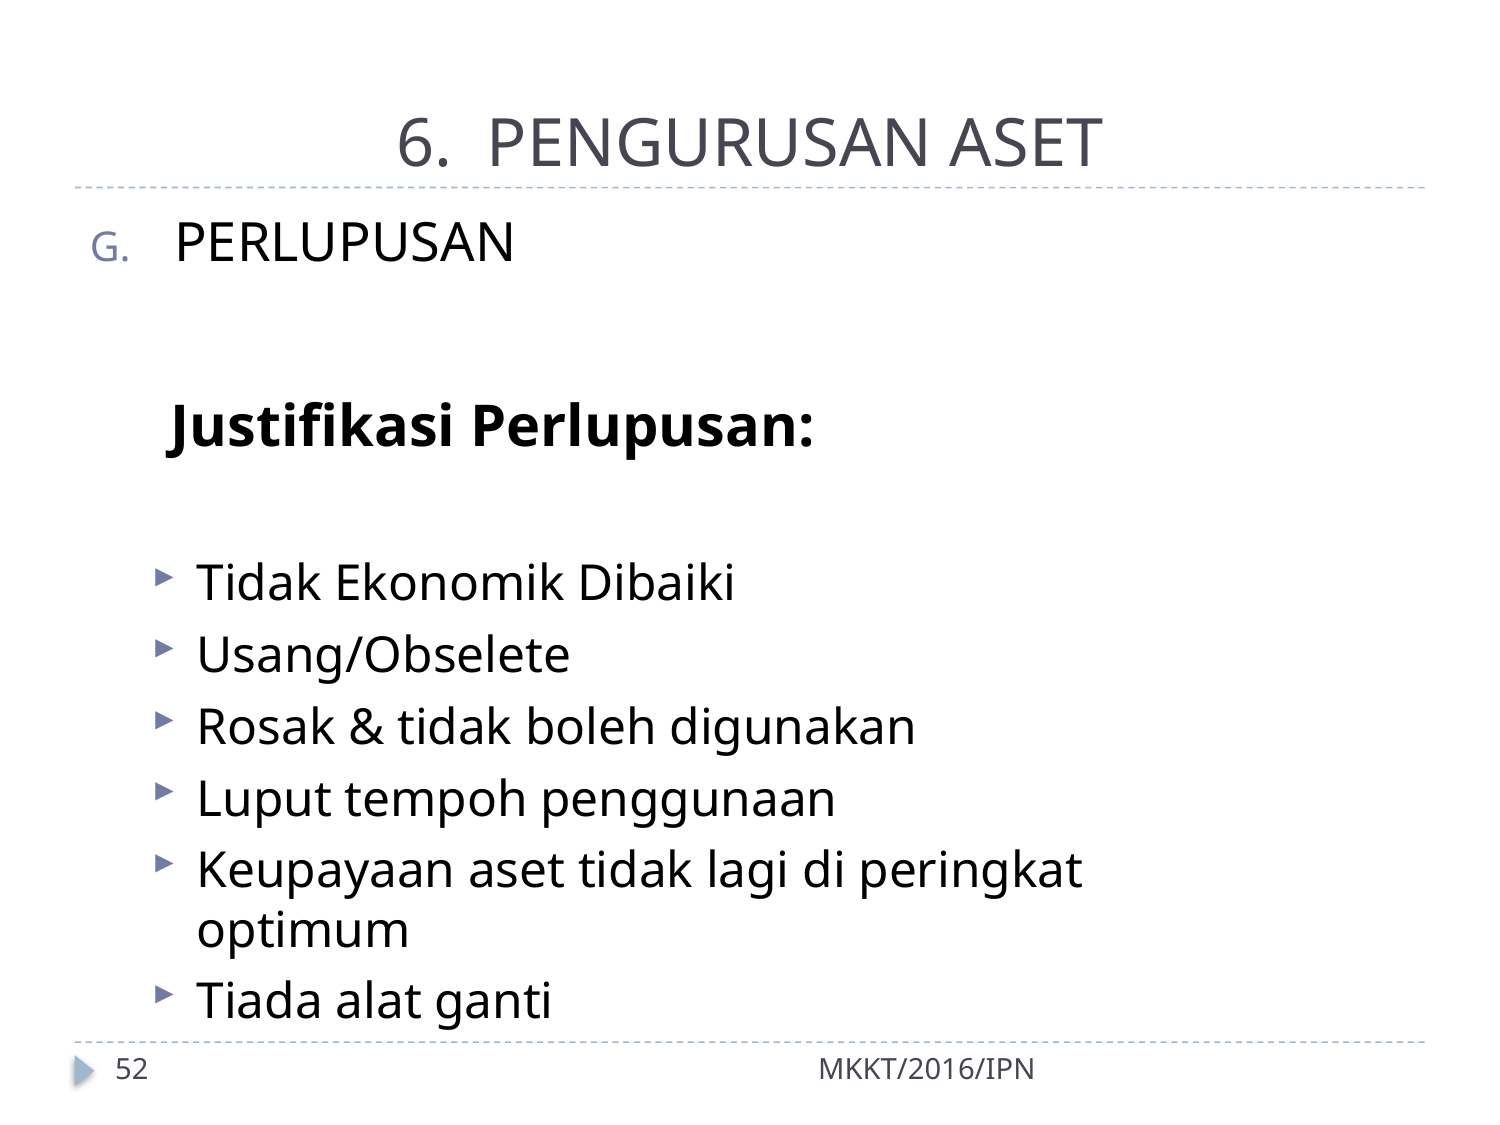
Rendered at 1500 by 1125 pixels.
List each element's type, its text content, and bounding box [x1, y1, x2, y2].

slide_number 52 [100, 1042, 426, 1103]
footer MKKT/2016/IPN [475, 1042, 1051, 1103]
list PERLUPUSAN [75, 200, 1425, 325]
title 6. PENGURUSAN ASET [75, 24, 1425, 188]
text_box Justifikasi Perlupusan: Tidak Ekonomik Dibaiki Usang/Obselete Rosak & tidak boleh digunakan Luput tempoh penggunaan Keupayaan aset tidak lagi di peringkat optimum Tiada alat ganti [137, 381, 1250, 1038]
